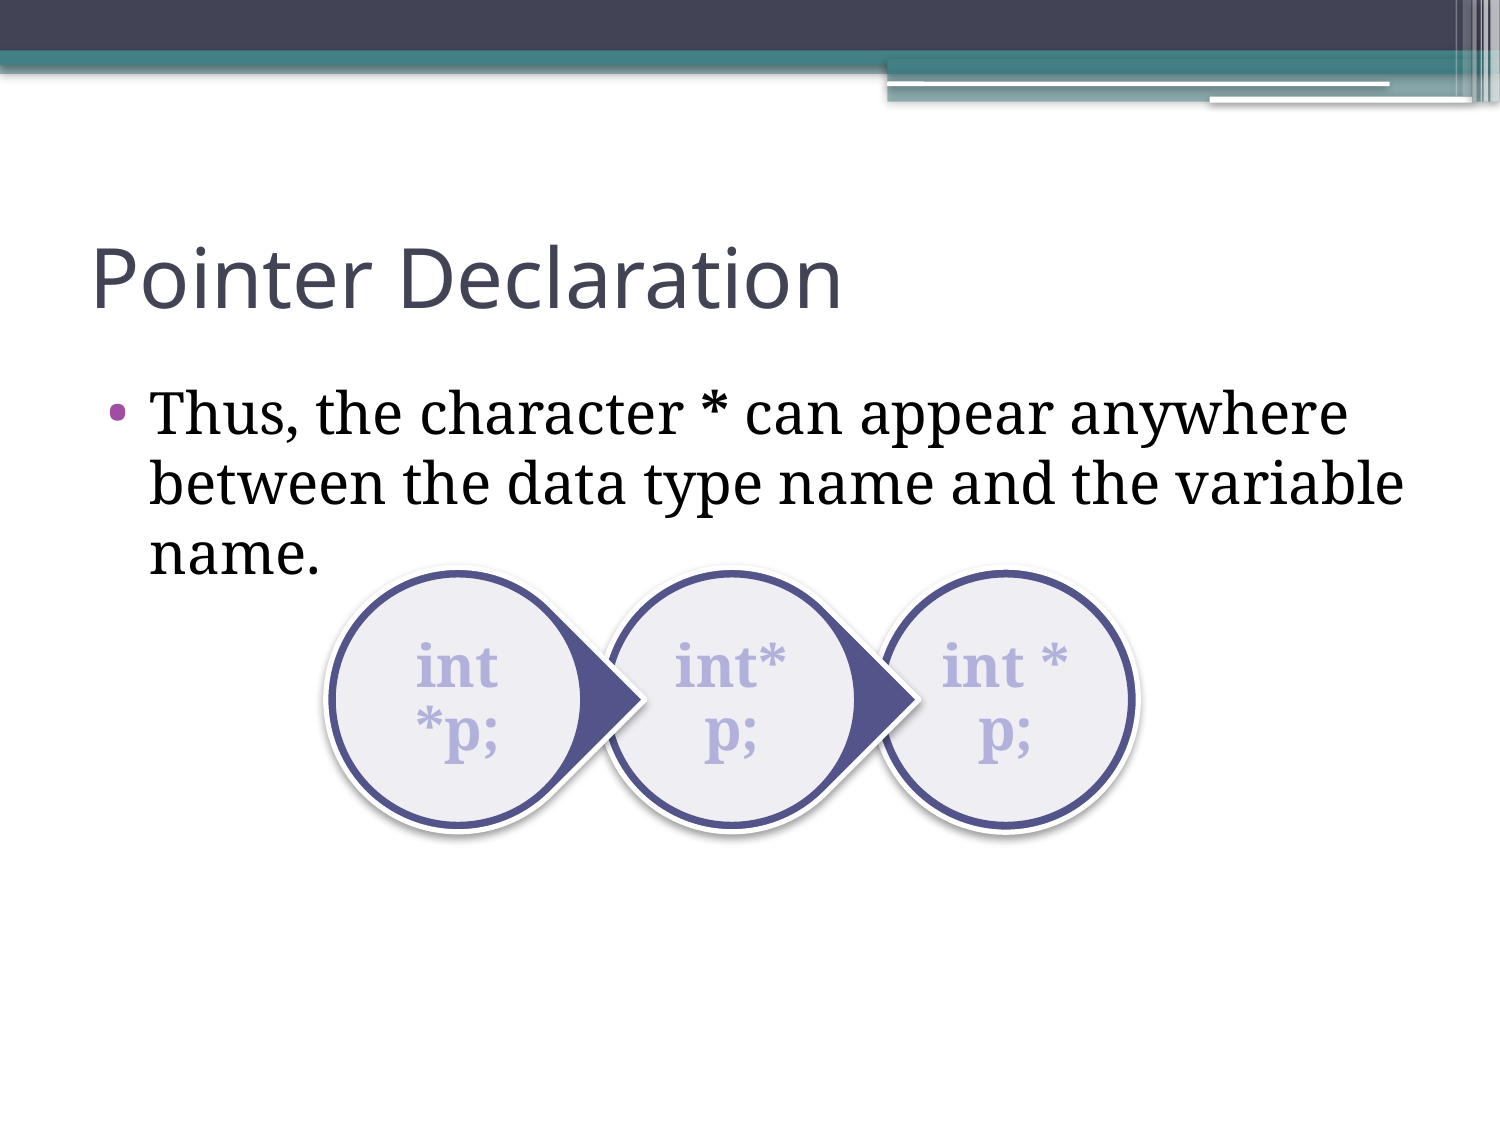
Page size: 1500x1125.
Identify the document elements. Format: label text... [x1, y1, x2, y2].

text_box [265, 420, 1144, 979]
title Pointer Declaration [75, 187, 1425, 363]
list Thus, the character * can appear anywhere between the data type name and the variable name. [75, 368, 1425, 1079]
